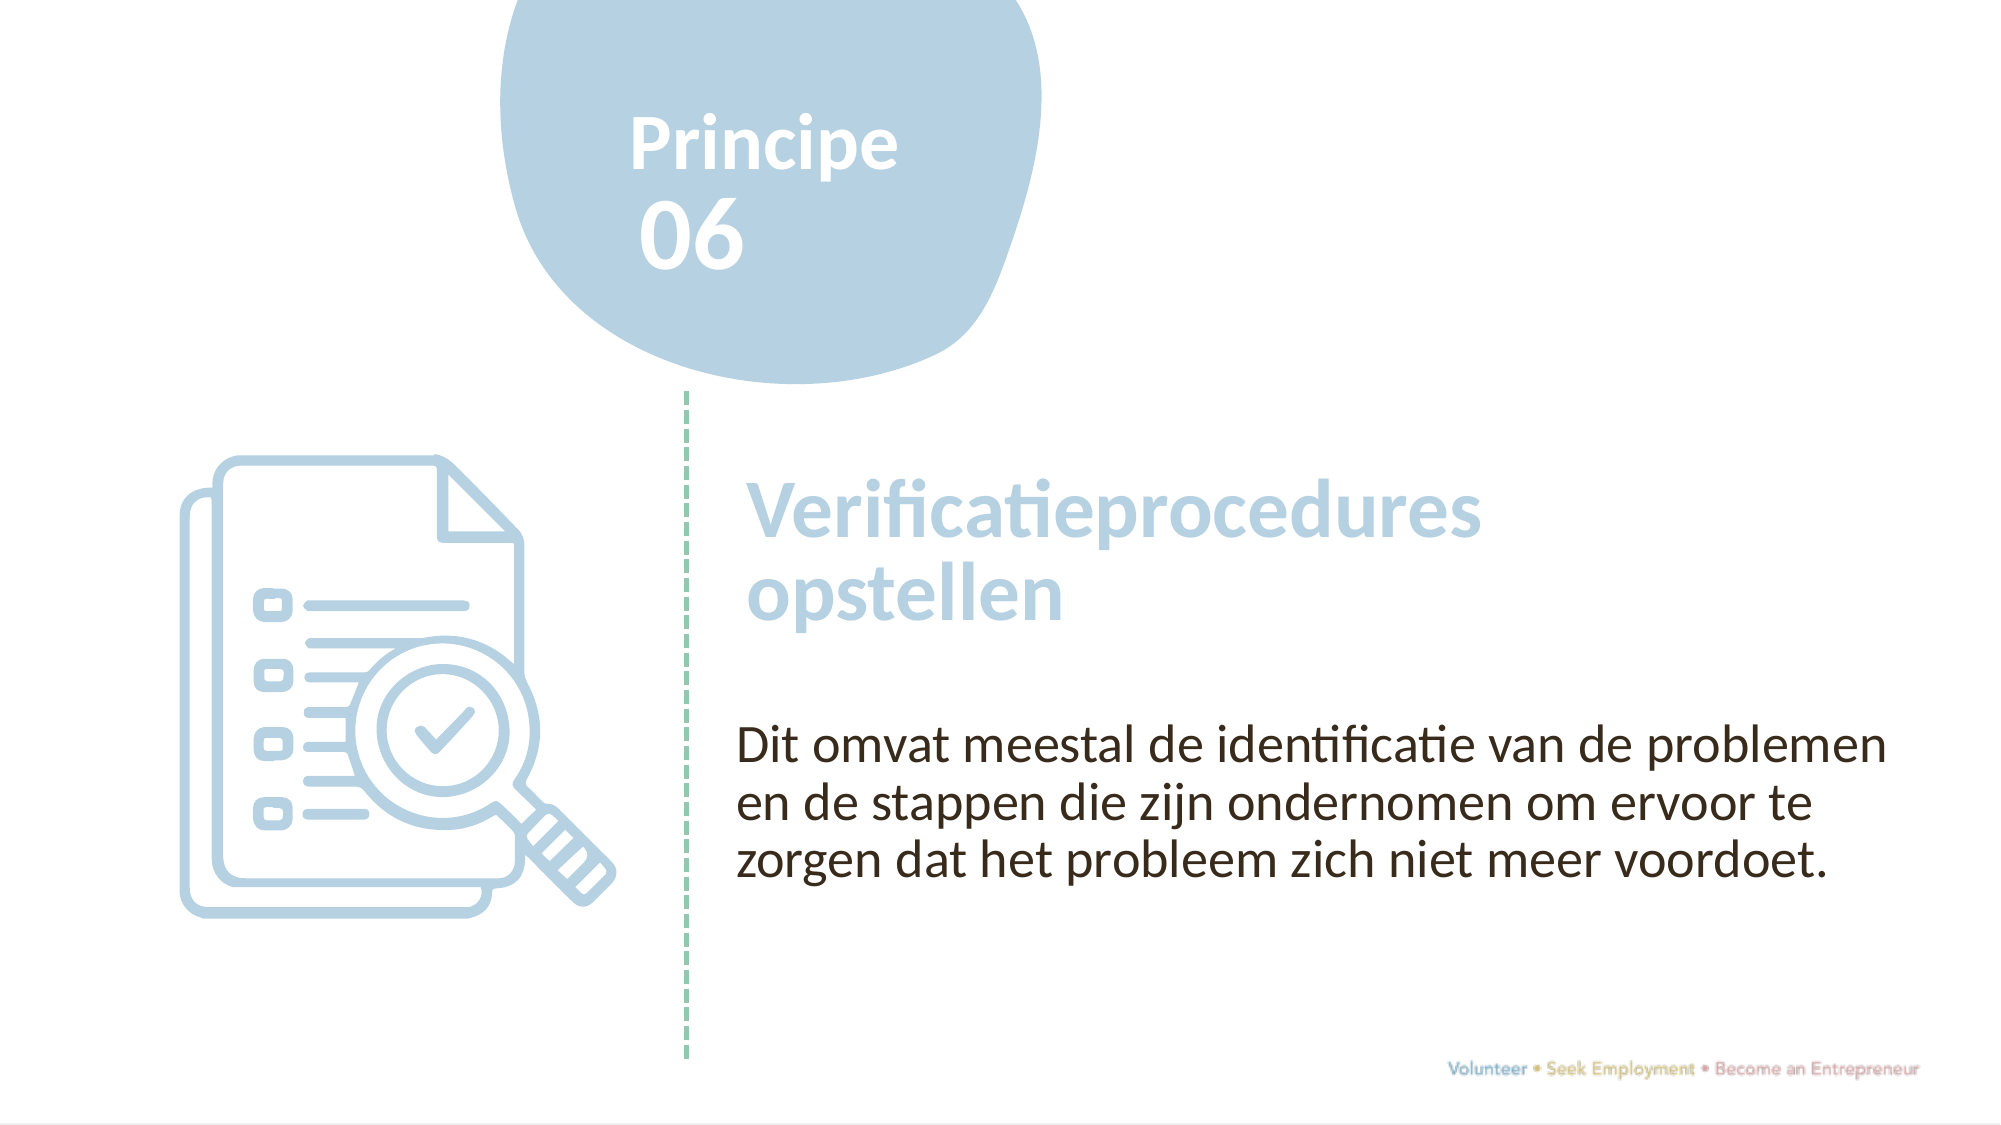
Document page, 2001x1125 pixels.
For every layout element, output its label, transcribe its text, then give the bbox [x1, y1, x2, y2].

text_box Verificatieprocedures opstellen [732, 462, 1594, 708]
text_box [500, 0, 1042, 385]
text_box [180, 455, 616, 918]
picture [1418, 1046, 1971, 1103]
text_box Dit omvat meestal de identificatie van de problemen en de stappen die zijn ondernomen om ervoor te zorgen dat het probleem zich niet meer voordoet. [721, 708, 1936, 1038]
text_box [615, 93, 954, 313]
